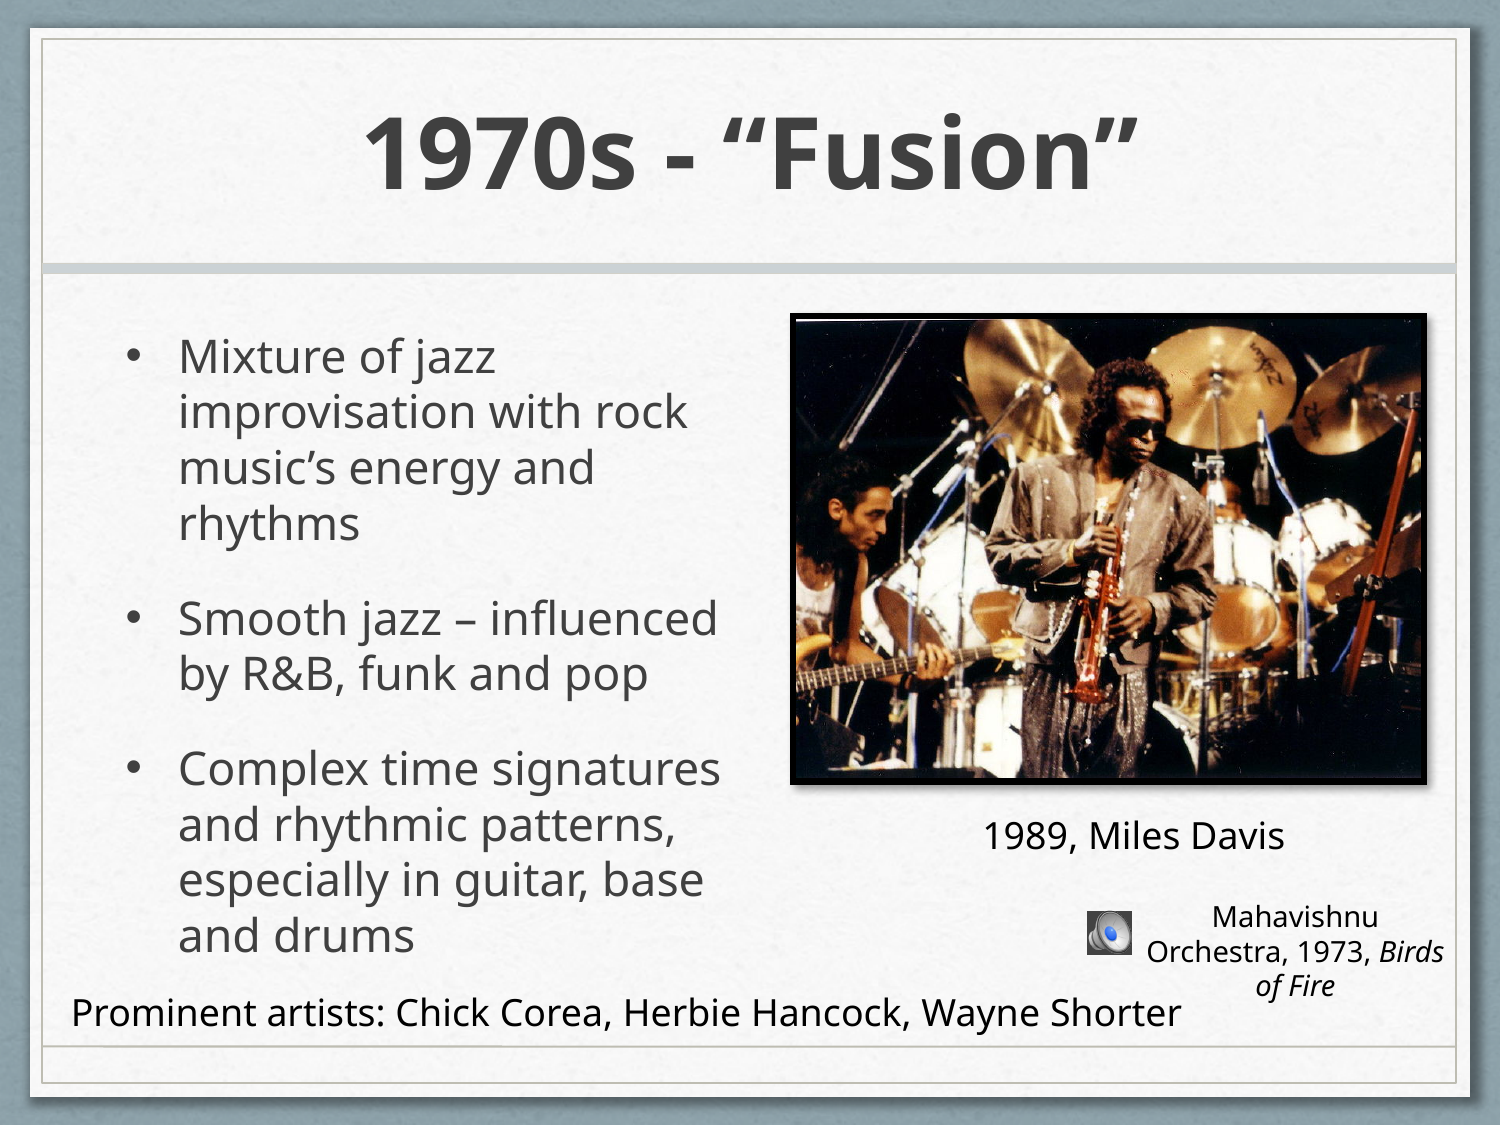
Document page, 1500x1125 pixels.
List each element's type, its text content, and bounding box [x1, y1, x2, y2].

list Mixture of jazz improvisation with rock music’s energy and rhythms Smooth jazz – influenced by R&B, funk and pop Complex time signatures and rhythmic patterns, especially in guitar, base and drums [110, 319, 742, 981]
title 1970s - “Fusion” [147, 40, 1353, 260]
picture [30, 28, 1470, 1097]
text_box Mahavishnu Orchestra, 1973, Birds of Fire [1126, 890, 1465, 1011]
text_box 1989, Miles Davis [967, 804, 1301, 865]
text_box Prominent artists: Chick Corea, Herbie Hancock, Wayne Shorter [56, 981, 1283, 1042]
